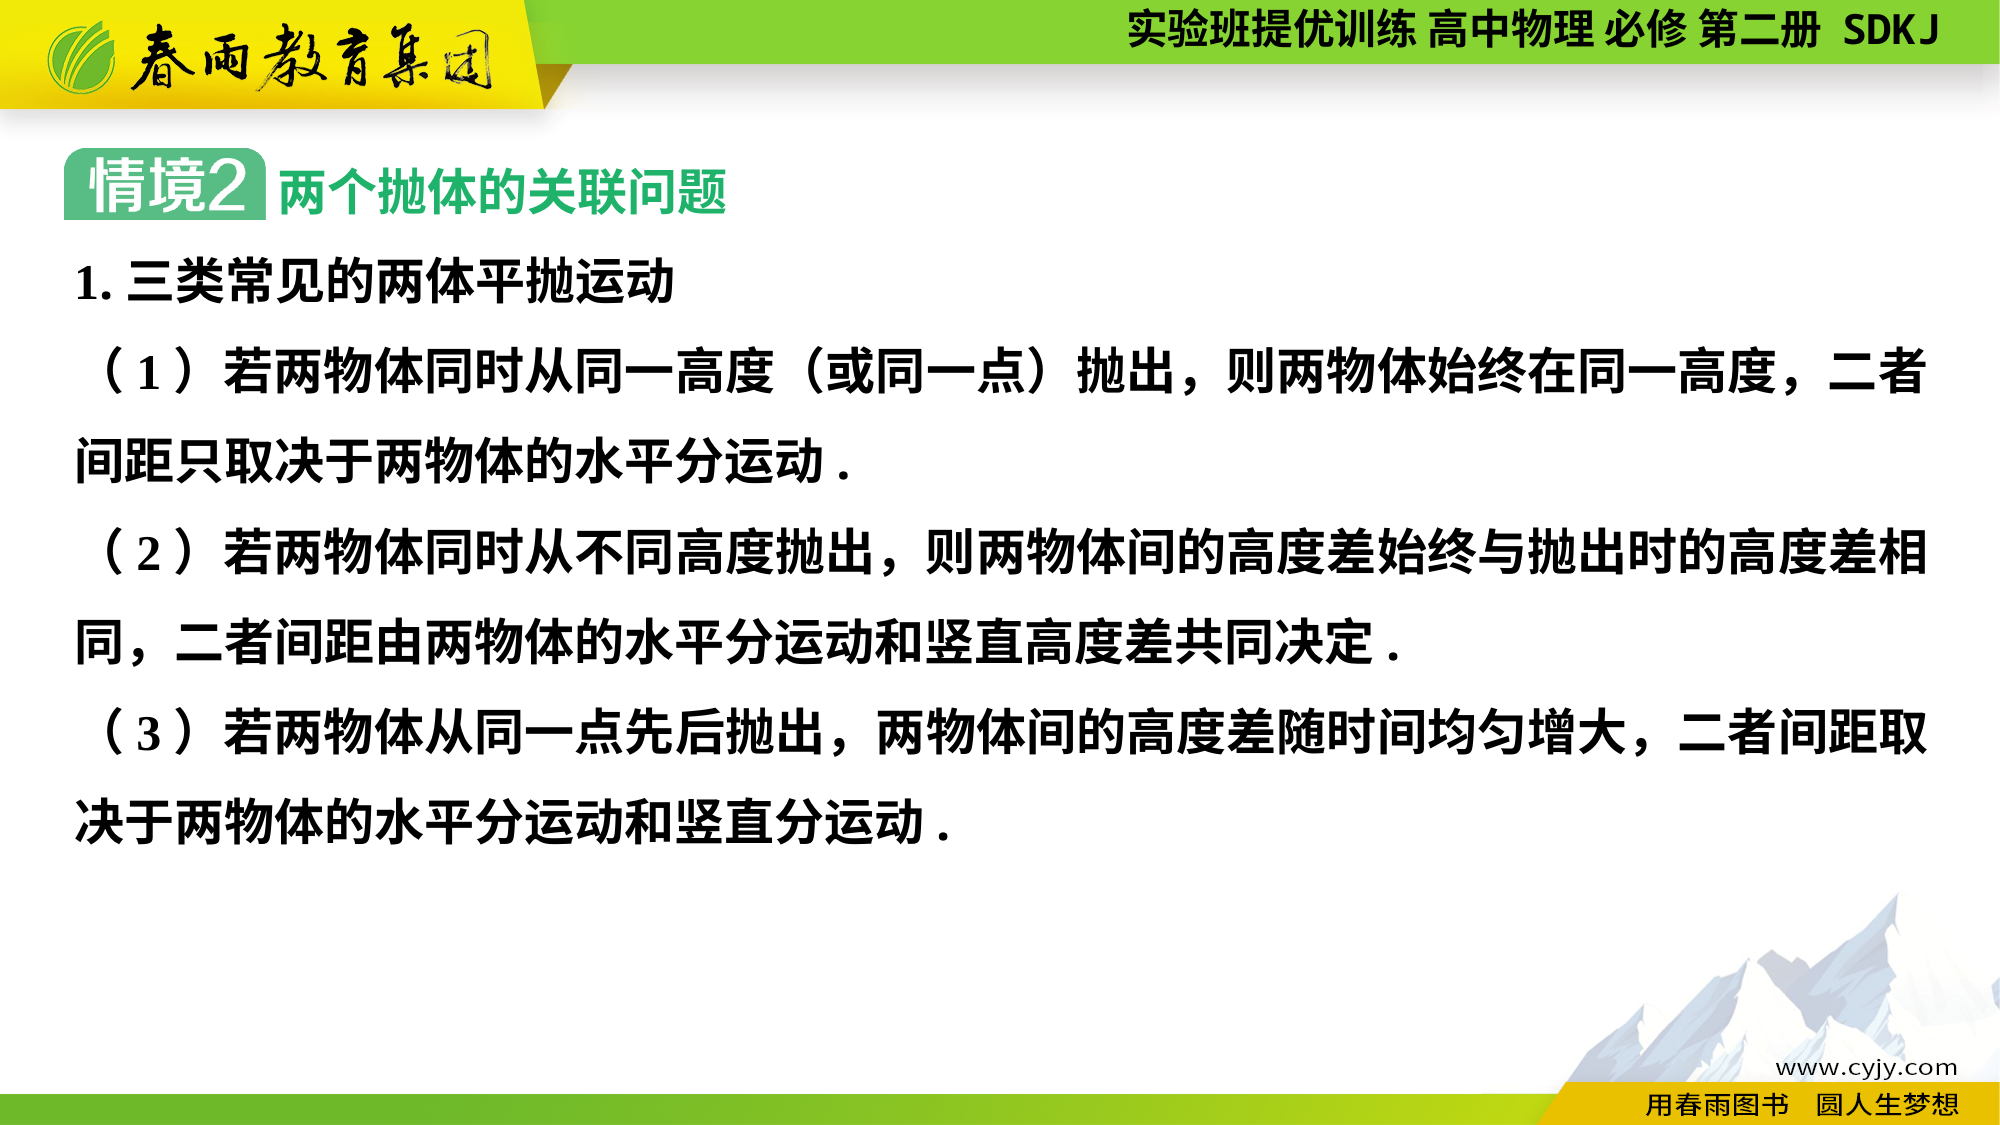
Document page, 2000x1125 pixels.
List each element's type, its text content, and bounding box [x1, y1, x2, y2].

list 两个抛体的关联问题 1.三类常见的两体平抛运动 （1）若两物体同时从同一高度（或同一点）抛出，则两物体始终在同一高度，二者间距只取决于两物体的水平分运动. （2）若两物体同时从不同高度抛出，则两物体间的高度差始终与抛出时的高度差相同，二者间距由两物体的水平分运动和竖直高度差共同决定. （3）若两物体从同一点先后抛出，两物体间的高度差随时间均匀增大，二者间距取决于两物体的水平分运动和竖直分运动. [59, 122, 1944, 854]
picture [0, 0, 2000, 1125]
